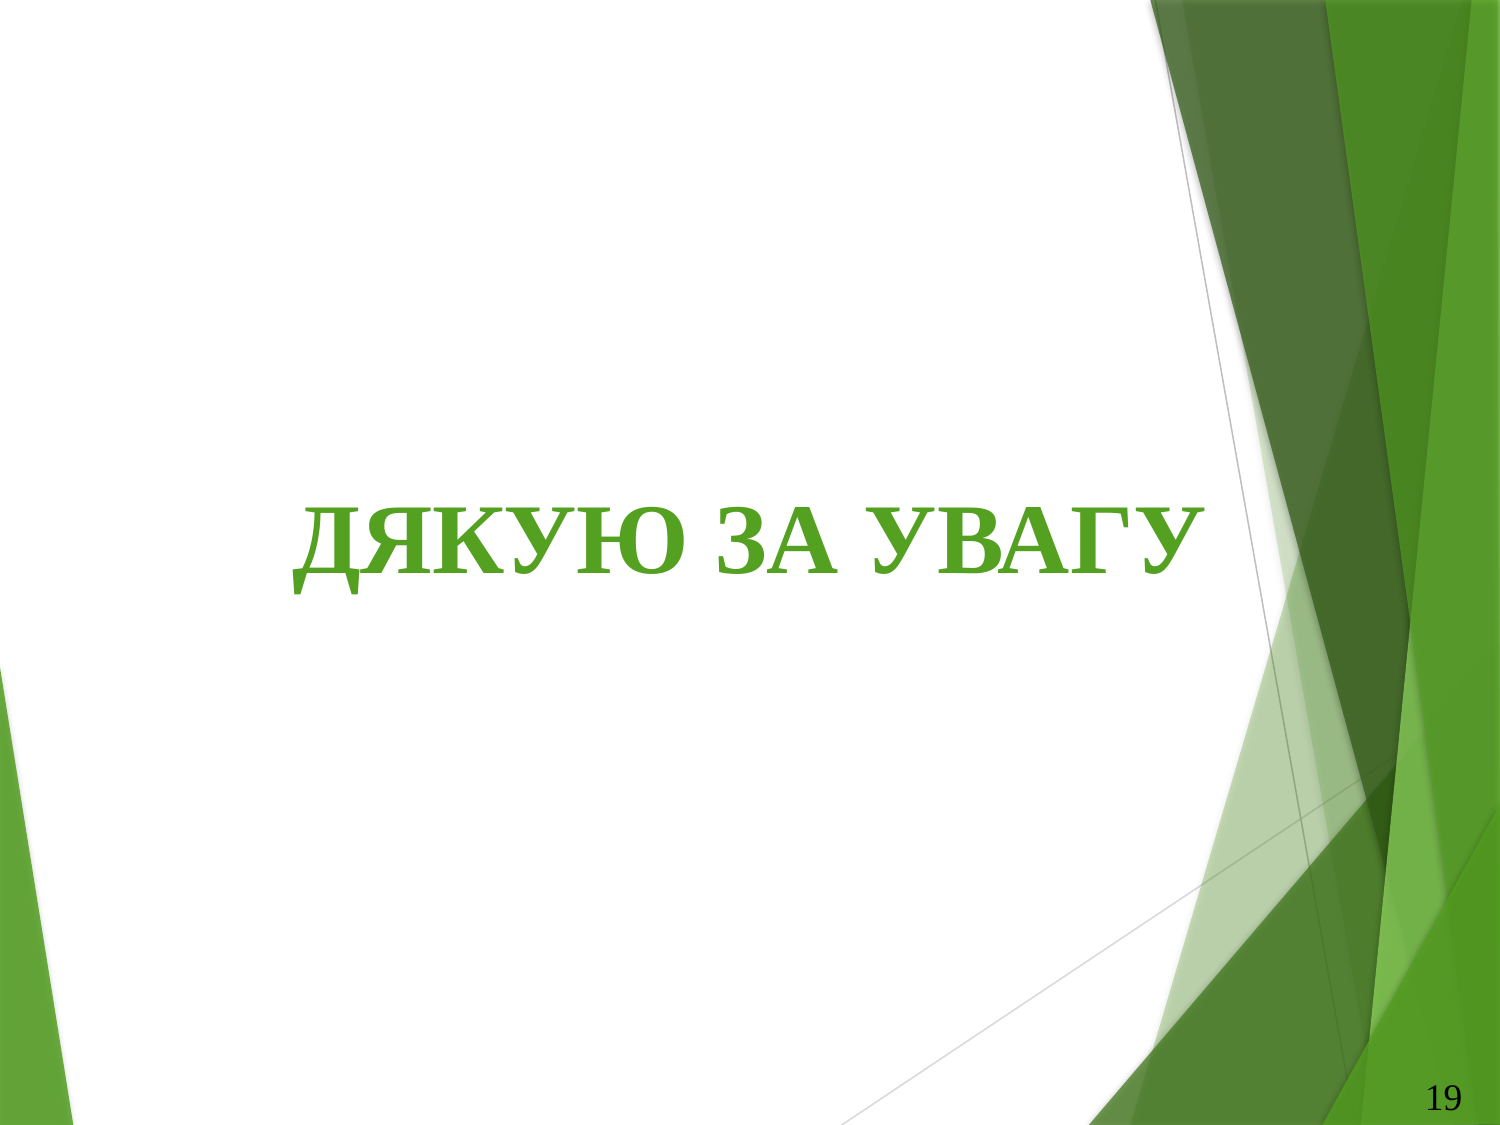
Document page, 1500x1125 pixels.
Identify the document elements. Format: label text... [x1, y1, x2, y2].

title ДЯКУЮ ЗА УВАГУ [229, 196, 1271, 929]
slide_number 19 [1406, 1065, 1478, 1125]
